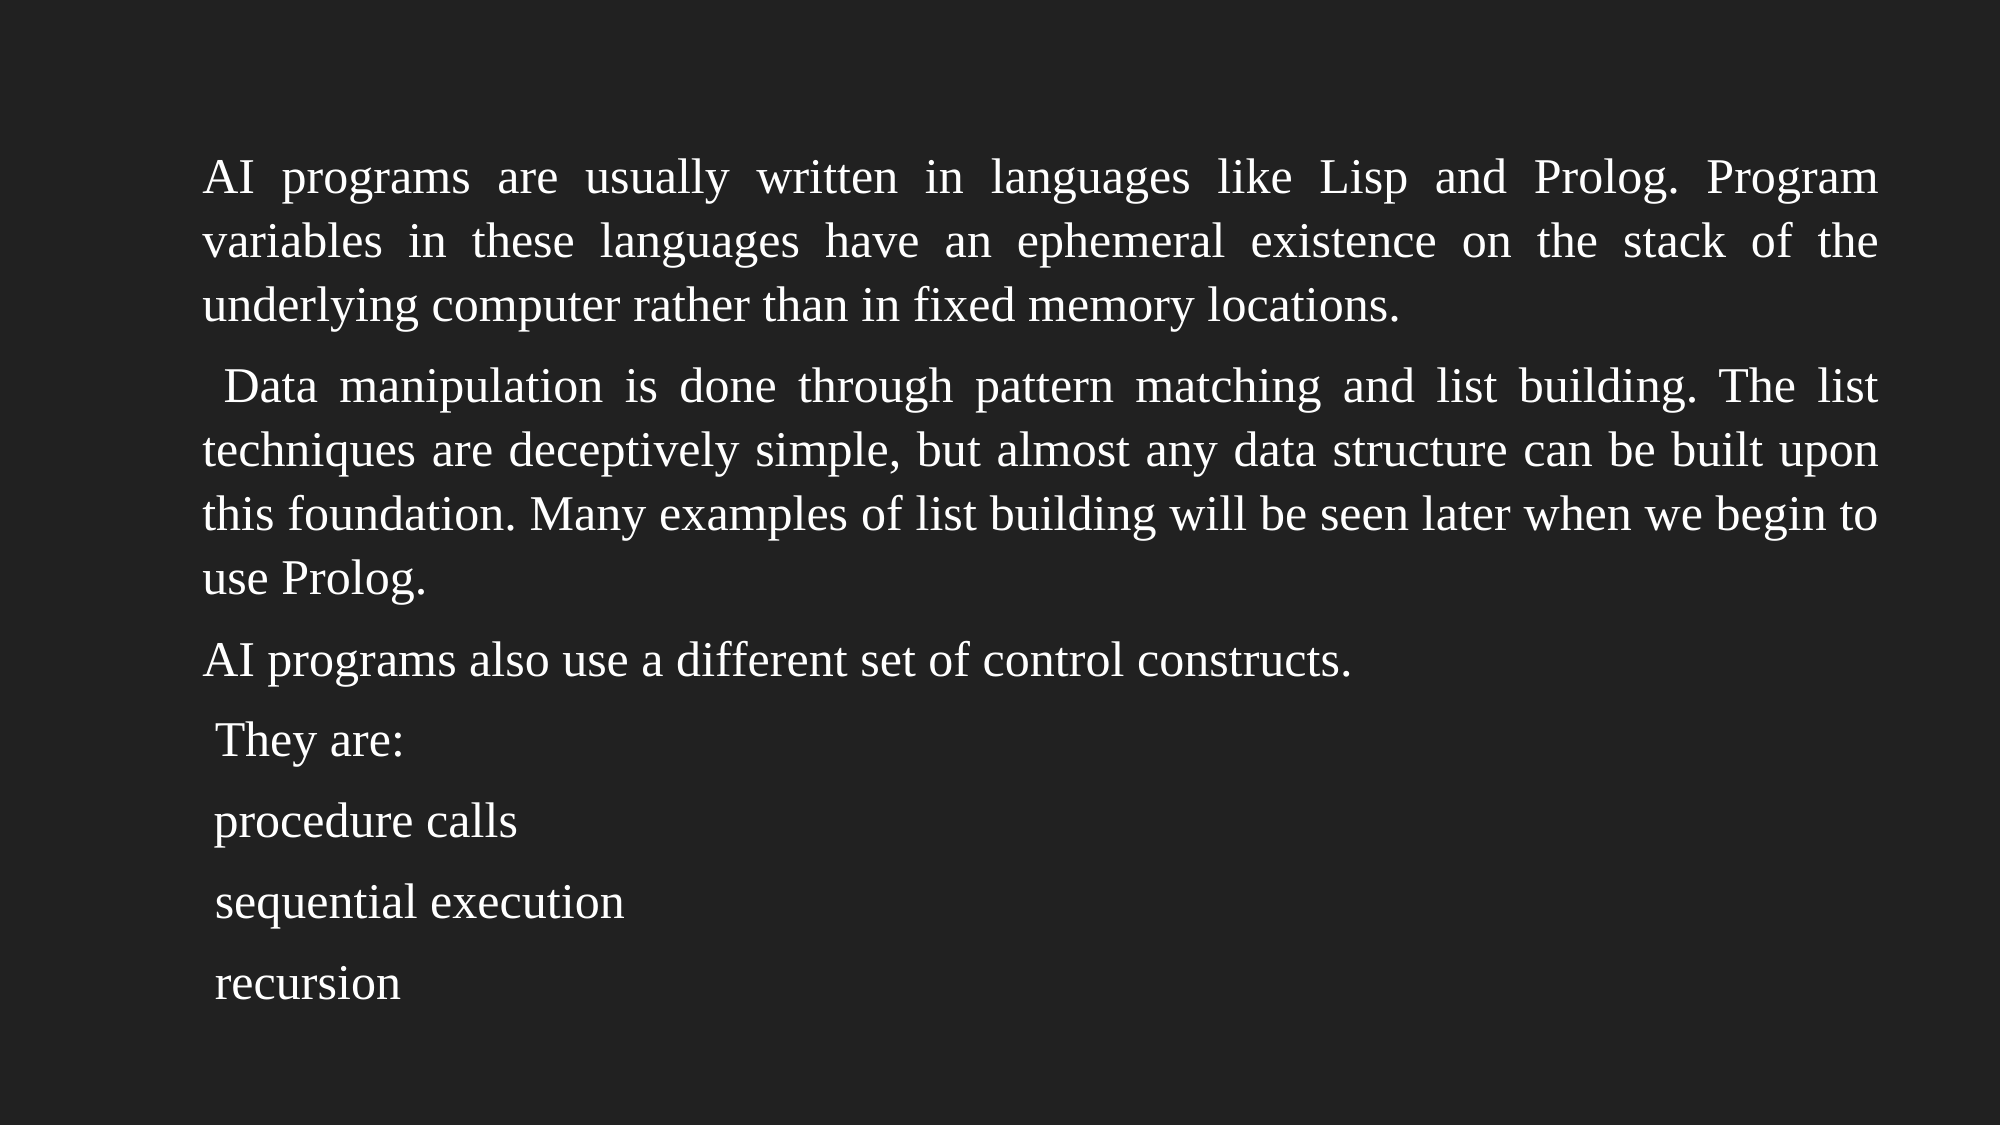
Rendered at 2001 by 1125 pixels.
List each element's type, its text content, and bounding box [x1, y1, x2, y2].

text_box AI programs are usually written in languages like Lisp and Prolog. Program variables in these languages have an ephemeral existence on the stack of the underlying computer rather than in fixed memory locations. Data manipulation is done through pattern matching and list building. The list techniques are deceptively simple, but almost any data structure can be built upon this foundation. Many examples of list building will be seen later when we begin to use Prolog. AI programs also use a different set of control constructs. They are: procedure calls sequential execution recursion [150, 131, 1896, 1017]
